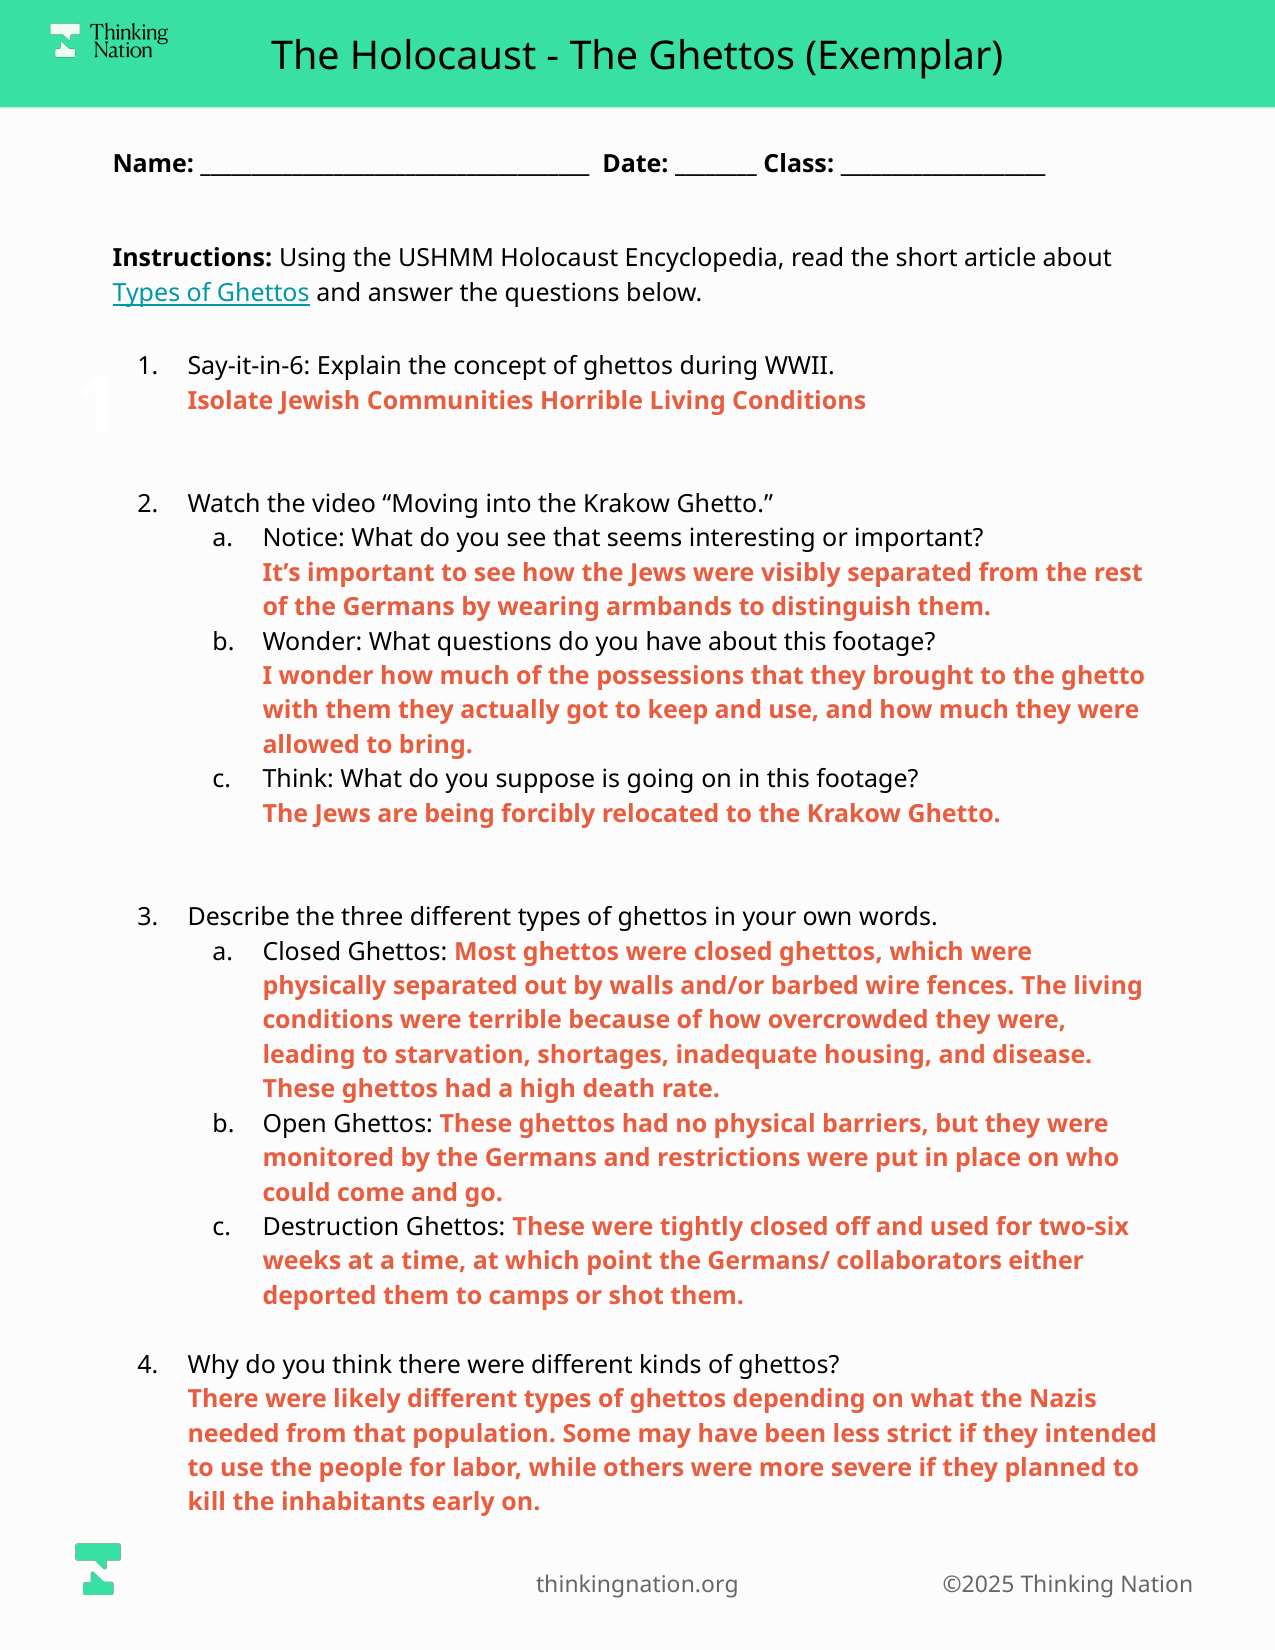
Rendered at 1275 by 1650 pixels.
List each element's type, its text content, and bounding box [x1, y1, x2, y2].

picture [36, 12, 172, 69]
text_box Name: ______________________________________ Date: ________ Class: ____________________ Instructions: Using the USHMM Holocaust Encyclopedia, read the short article about Types of Ghettos and answer the questions below. Say-it-in-6: Explain the concept of ghettos during WWII. Isolate Jewish Communities Horrible Living Conditions Watch the video “Moving into the Krakow Ghetto.” Notice: What do you see that seems interesting or important? It’s important to see how the Jews were visibly separated from the rest of the Germans by wearing armbands to distinguish them. Wonder: What questions do you have about this footage? I wonder how much of the possessions that they brought to the ghetto with them they actually got to keep and use, and how much they were allowed to bring. Think: What do you suppose is going on in this footage? The Jews are being forcibly relocated to the Krakow Ghetto. Describe the three different types of ghettos in your own words. Closed Ghettos: Most ghettos were closed ghettos, which were physically separated out by walls and/or barbed wire fences. The living conditions were terrible because of how overcrowded they were, leading to starvation, shortages, inadequate housing, and disease. These ghettos had a high death rate. Open Ghettos: These ghettos had no physical barriers, but they were monitored by the Germans and restrictions were put in place on who could come and go. Destruction Ghettos: These were tightly closed off and used for two-six weeks at a time, at which point the Germans/ collaborators either deported them to camps or shot them. Why do you think there were different kinds of ghettos? There were likely different types of ghettos depending on what the Nazis needed from that population. Some may have been less strict if they intended to use the people for labor, while others were more severe if they planned to kill the inhabitants early on. [97, 132, 1178, 1566]
text_box The Holocaust - The Ghettos (Exemplar) [0, 0, 1275, 108]
text_box thinkingnation.org [486, 1566, 789, 1605]
text_box 1 [30, 315, 165, 450]
text_box ©2025 Thinking Nation [907, 1553, 1210, 1605]
picture [62, 1533, 134, 1605]
